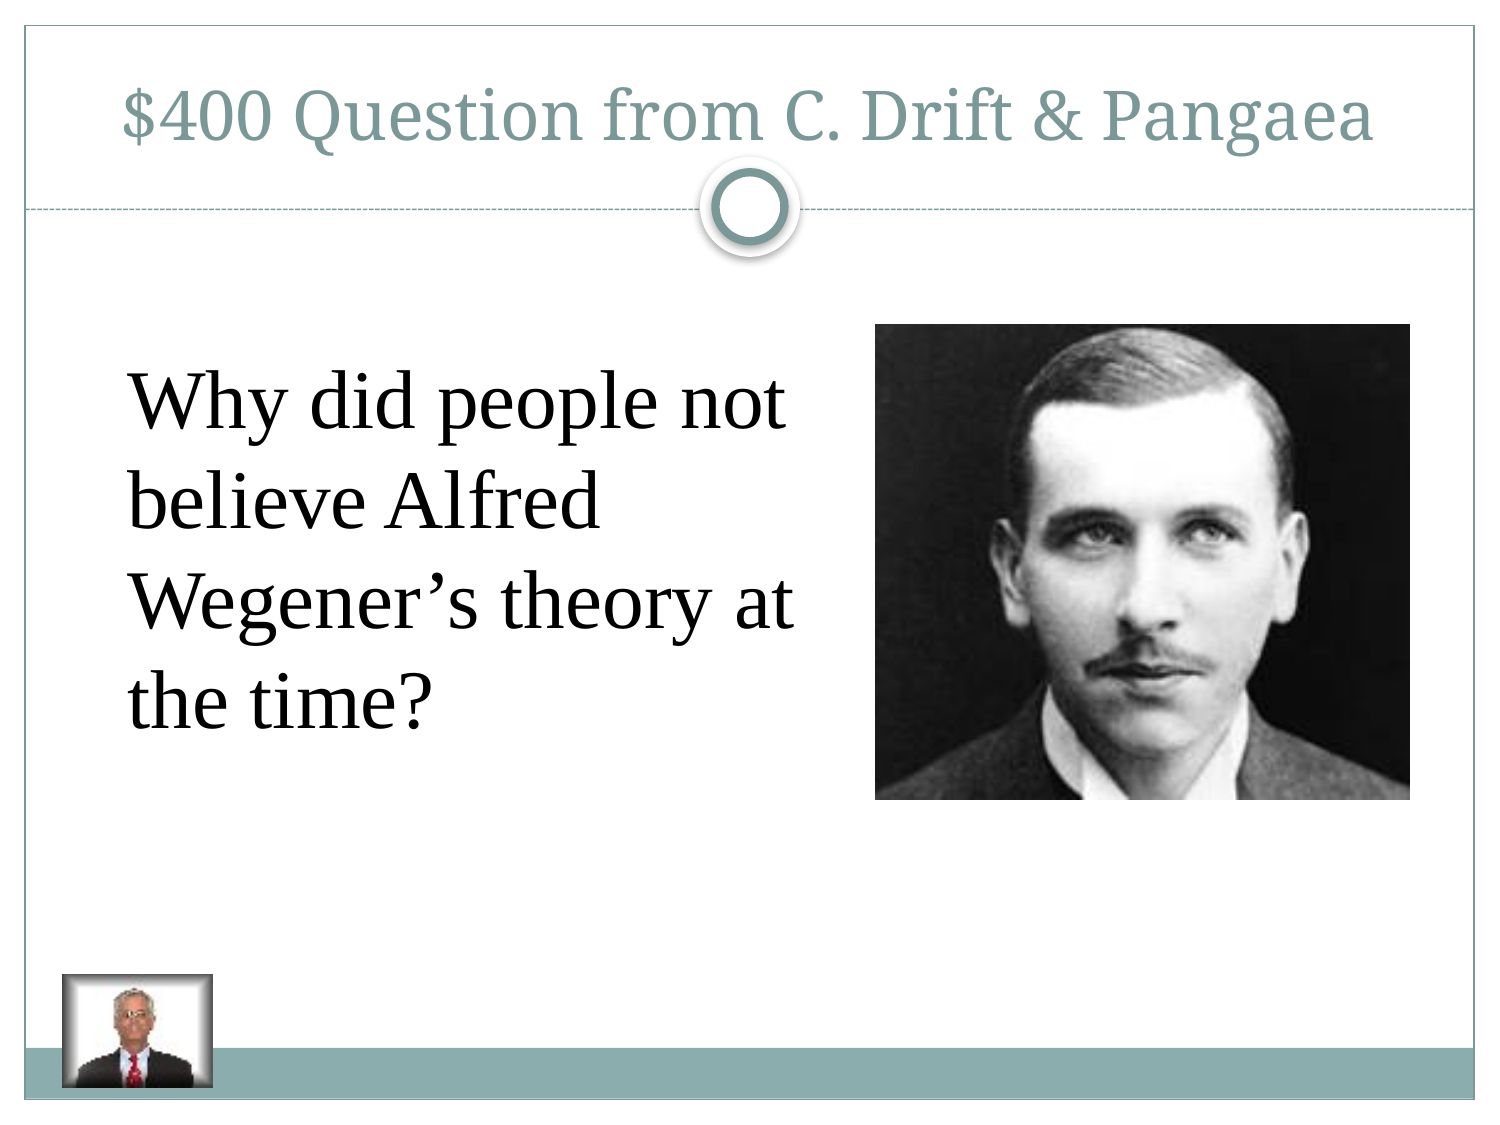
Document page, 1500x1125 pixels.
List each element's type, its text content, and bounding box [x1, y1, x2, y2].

picture [874, 324, 1410, 801]
text_box Why did people not believe Alfred Wegener’s theory at the time? [112, 337, 825, 753]
title $400 Question from C. Drift & Pangaea [49, 37, 1450, 162]
picture [62, 974, 213, 1088]
